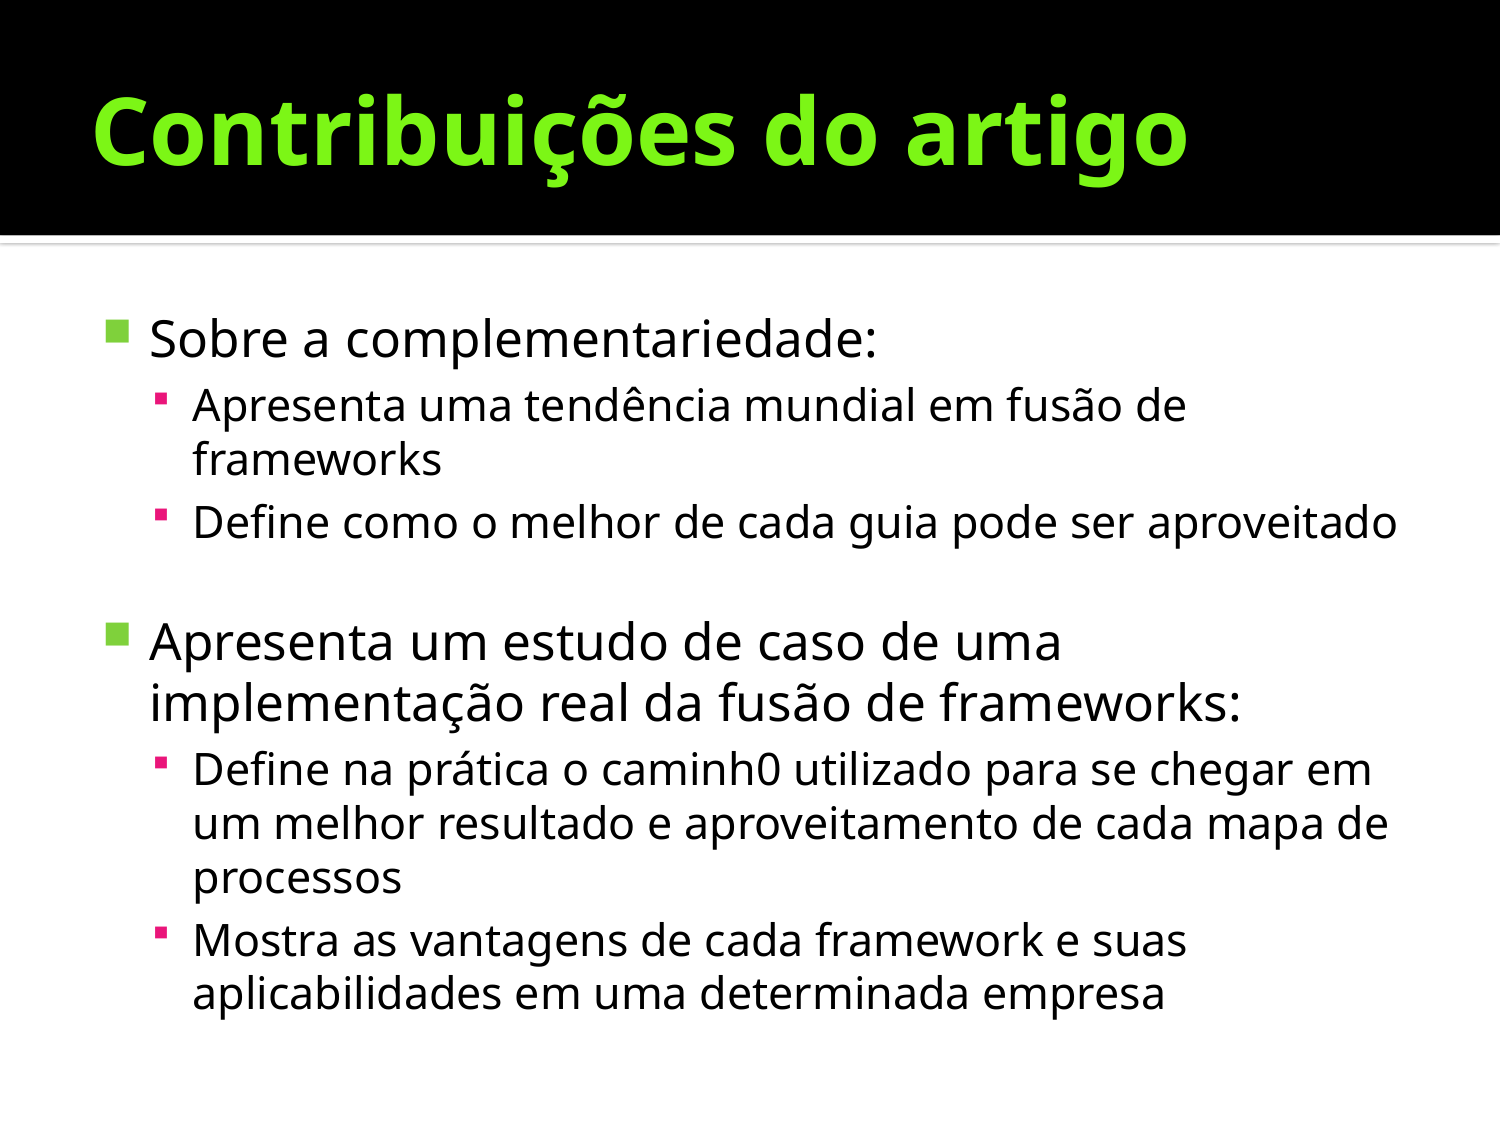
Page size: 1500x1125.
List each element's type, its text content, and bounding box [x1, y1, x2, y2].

title Contribuições do artigo [75, 25, 1425, 231]
list Sobre a complementariedade: Apresenta uma tendência mundial em fusão de frameworks Define como o melhor de cada guia pode ser aproveitado Apresenta um estudo de caso de uma implementação real da fusão de frameworks: Define na prática o caminh0 utilizado para se chegar em um melhor resultado e aproveitamento de cada mapa de processos Mostra as vantagens de cada framework e suas aplicabilidades em uma determinada empresa [75, 291, 1425, 1050]
